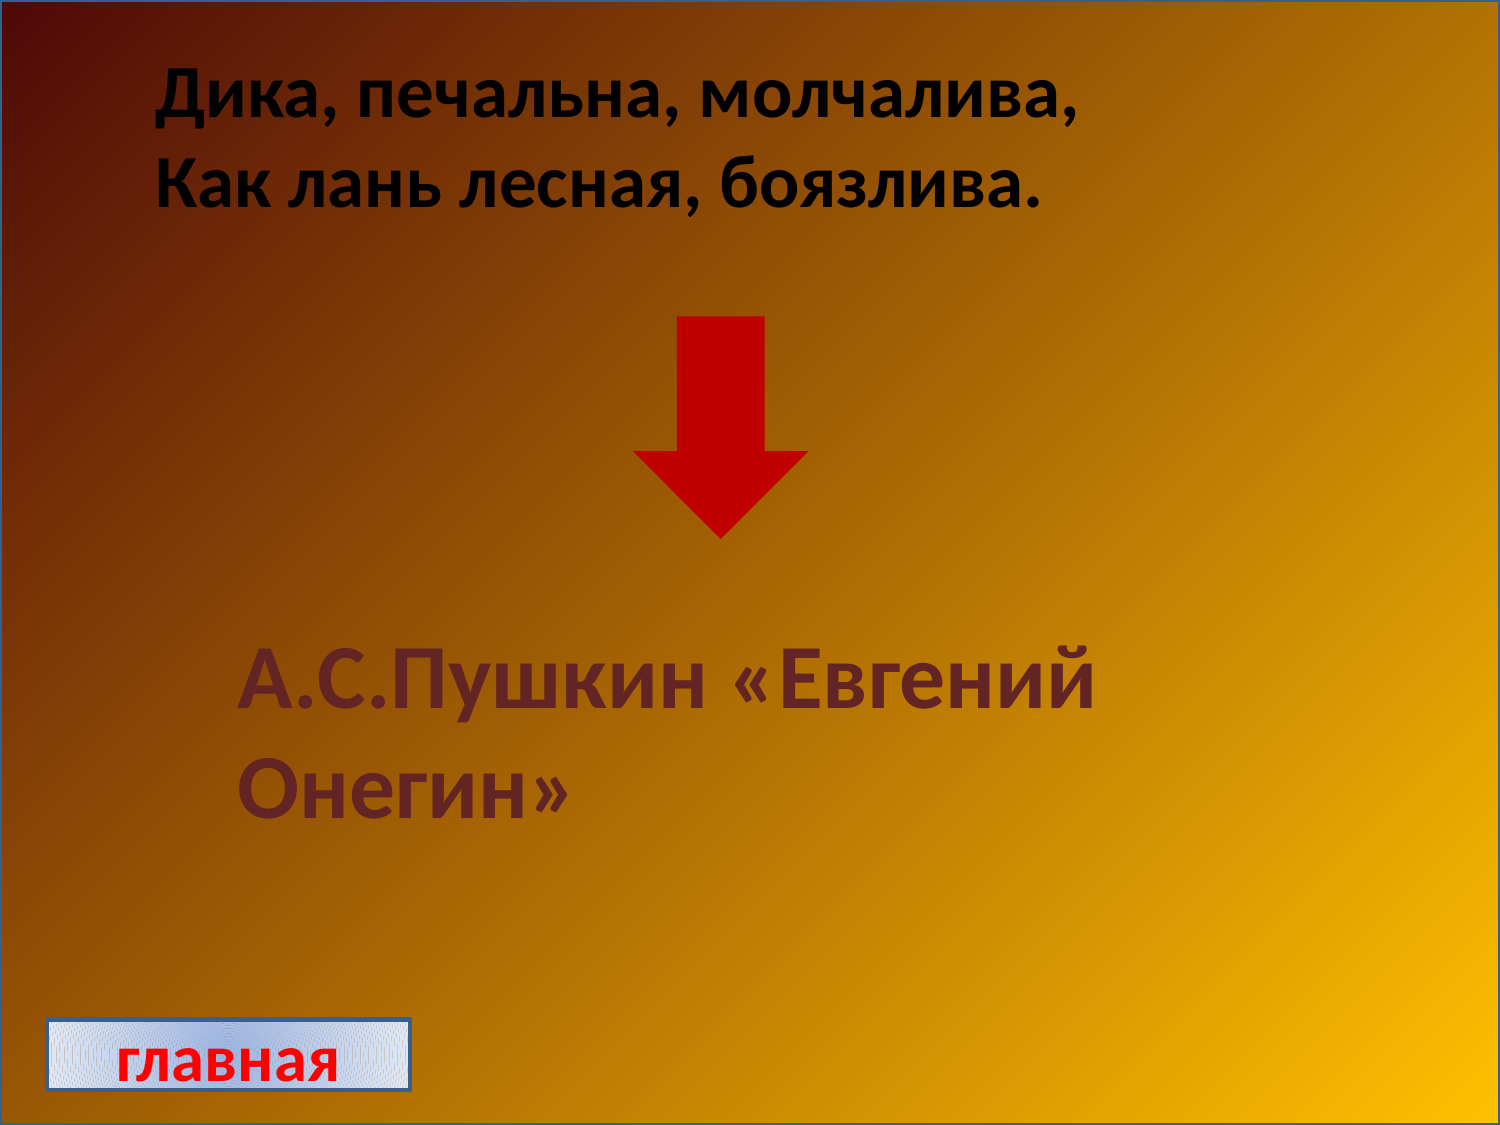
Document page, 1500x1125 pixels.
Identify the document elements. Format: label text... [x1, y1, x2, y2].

text_box главная [45, 1017, 412, 1092]
text_box [630, 314, 811, 542]
text_box [0, 0, 1500, 1125]
text_box А.С.Пушкин «Евгений Онегин» [222, 609, 1301, 844]
text_box Дика, печальна, молчалива, Как лань лесная, боязлива. [140, 35, 1325, 275]
